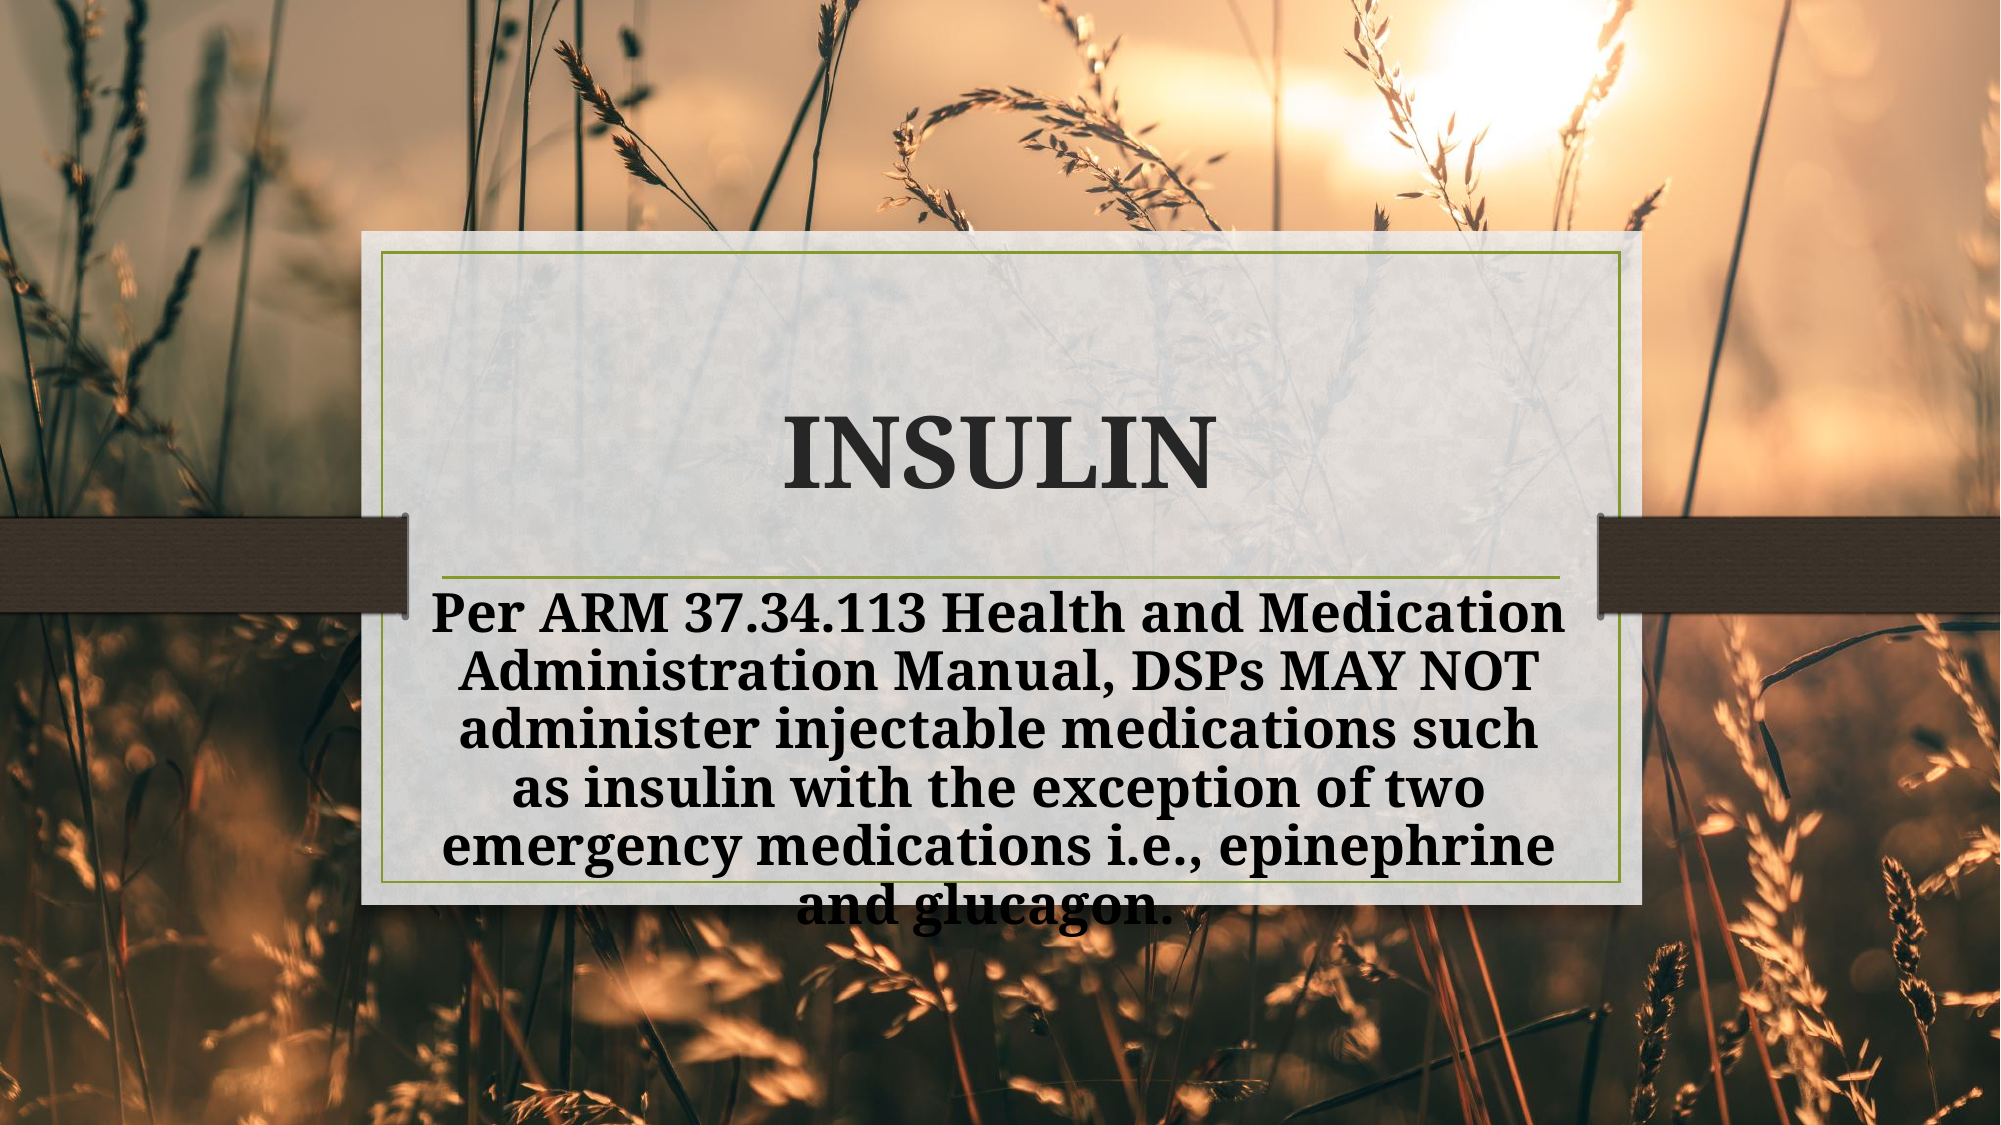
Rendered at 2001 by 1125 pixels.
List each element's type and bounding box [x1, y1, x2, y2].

text_box [0, 512, 2000, 621]
picture [0, 0, 2001, 1125]
